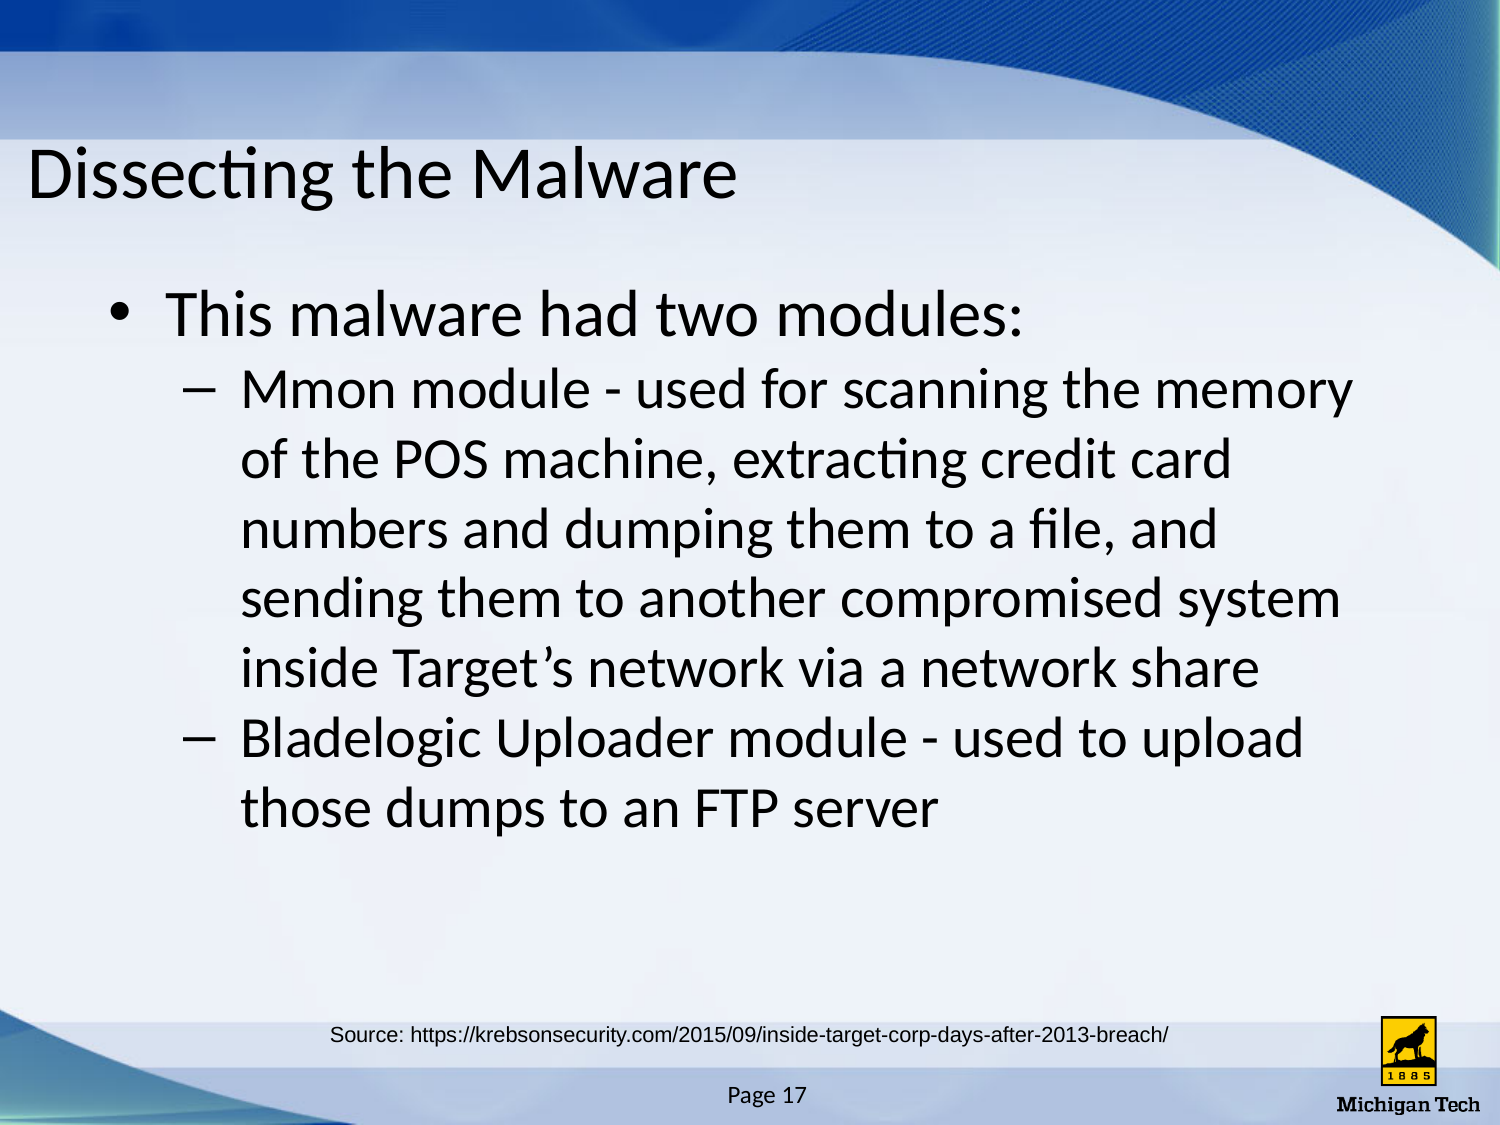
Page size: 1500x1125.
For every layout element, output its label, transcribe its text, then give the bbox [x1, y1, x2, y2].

text_box Source: https://krebsonsecurity.com/2015/09/inside-target-corp-days-after-2013-breach/ [314, 1013, 1185, 1055]
list This malware had two modules: Mmon module - used for scanning the memory of the POS machine, extracting credit card numbers and dumping them to a file, and sending them to another compromised system inside Target’s network via a network share Bladelogic Uploader module - used to upload those dumps to an FTP server [75, 262, 1425, 1063]
picture [0, 0, 1500, 1125]
title Dissecting the Malware [12, 75, 1263, 263]
